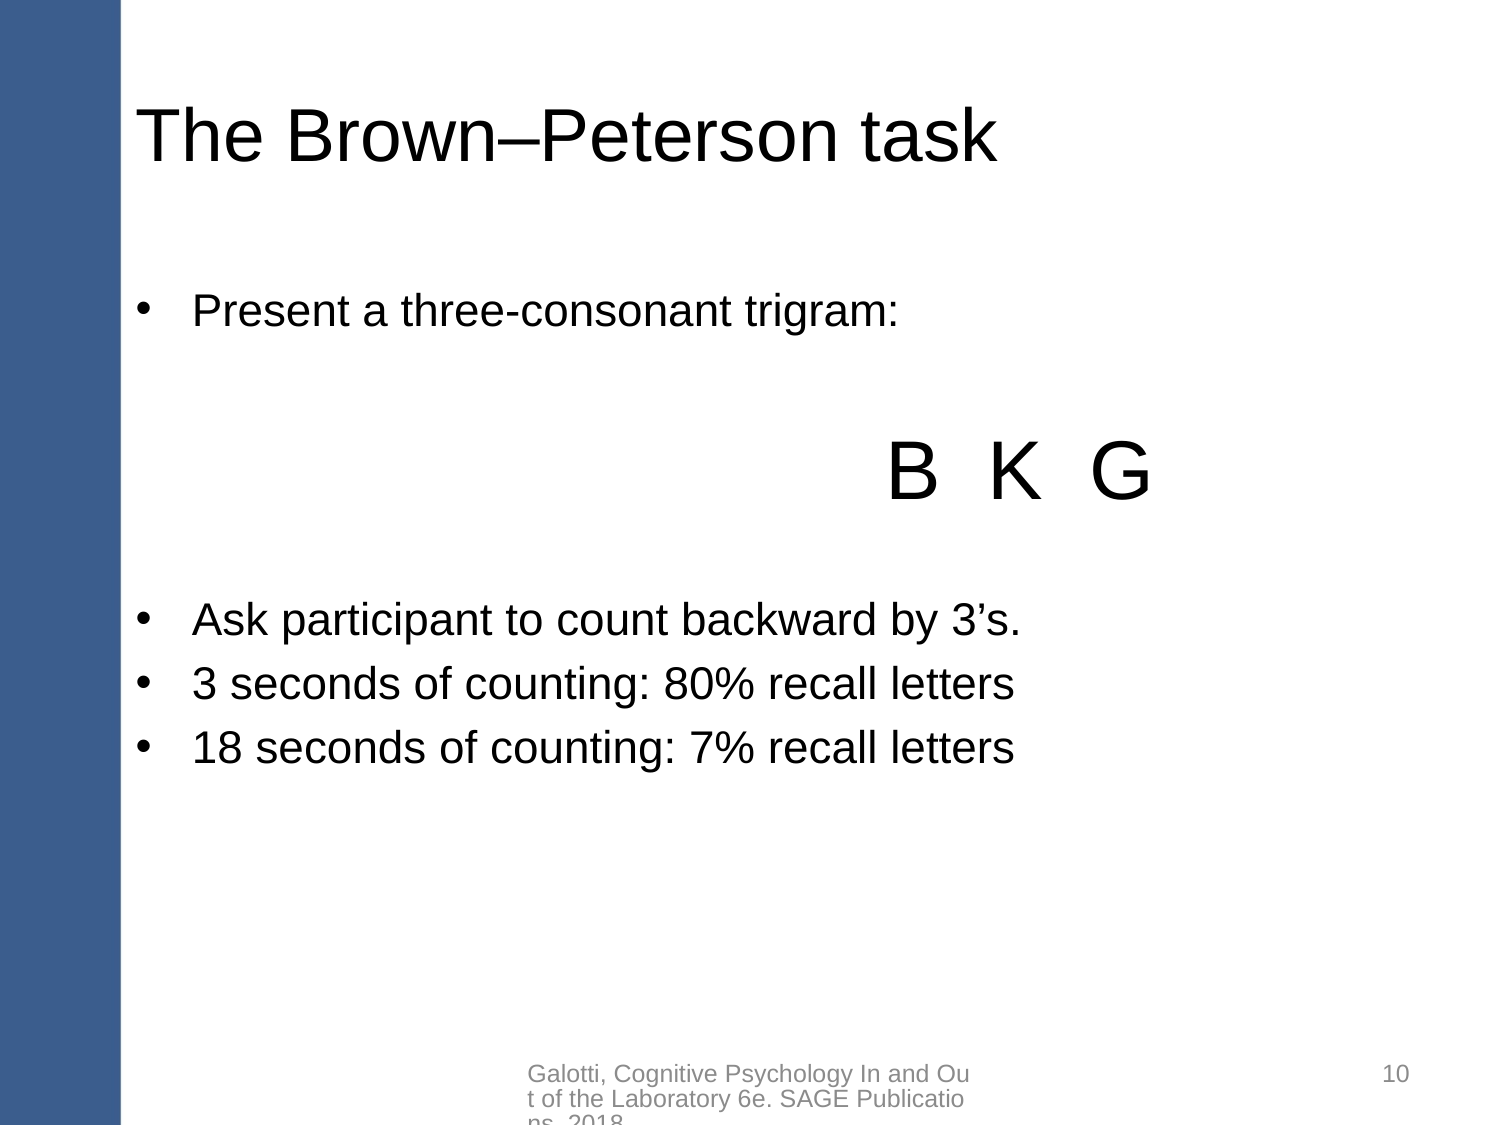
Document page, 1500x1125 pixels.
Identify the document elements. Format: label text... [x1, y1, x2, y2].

picture [0, 0, 1500, 1125]
slide_number 10 [1074, 1042, 1425, 1103]
list Present a three-consonant trigram: B K G Ask participant to count backward by 3’s. 3 seconds of counting: 80% recall letters 18 seconds of counting: 7% recall letters [120, 273, 1471, 1016]
title The Brown–Peterson task [120, 37, 1471, 225]
footer Galotti, Cognitive Psychology In and Out of the Laboratory 6e. SAGE Publications, 2018. [512, 1042, 988, 1103]
